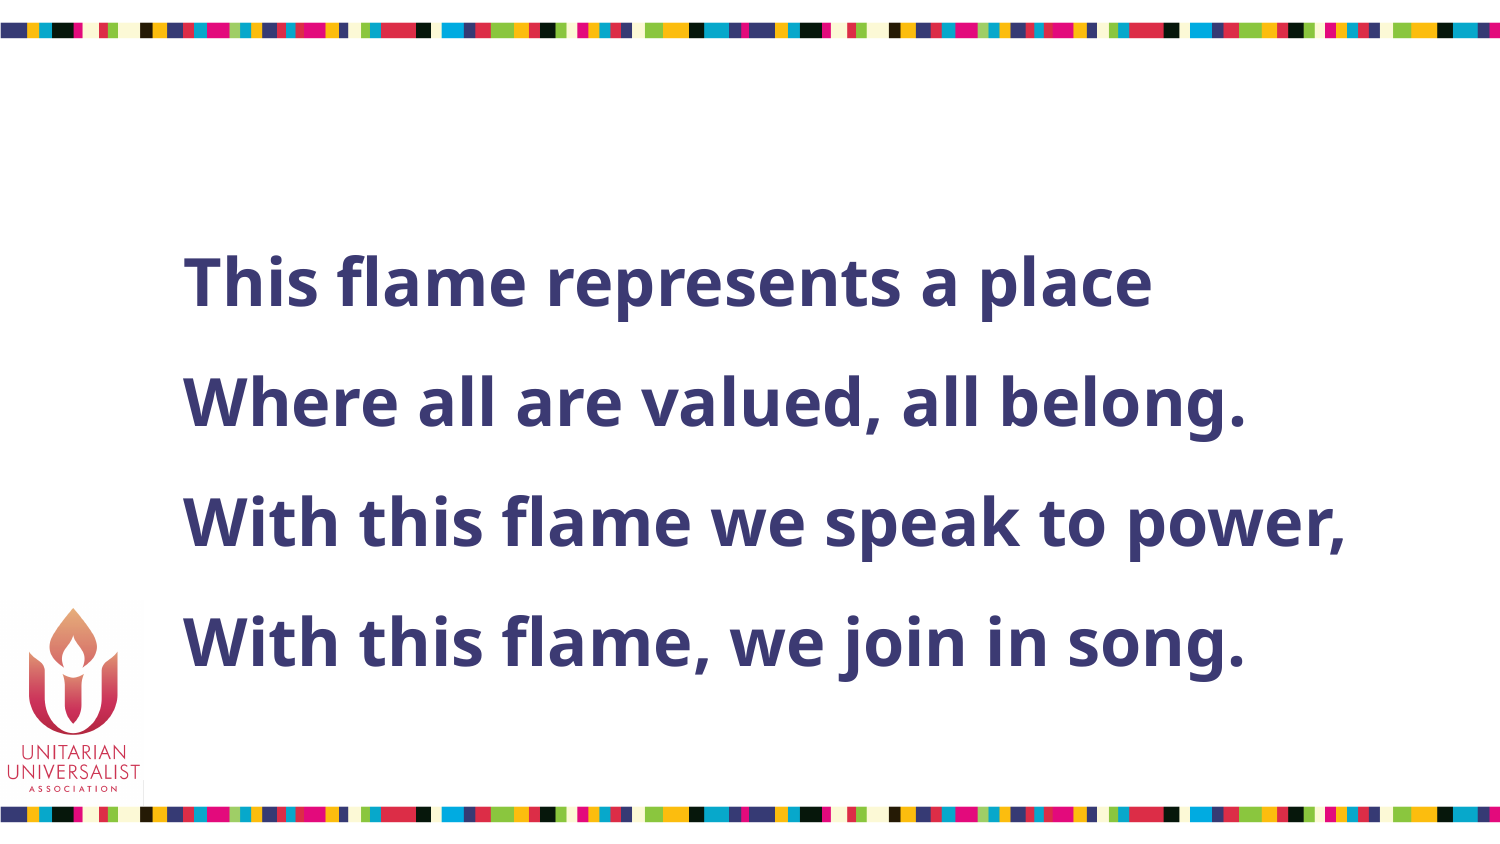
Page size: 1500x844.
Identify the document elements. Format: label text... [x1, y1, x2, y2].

picture [0, 22, 1500, 40]
text_box This flame represents a place Where all are valued, all belong. With this flame we speak to power, With this flame, we join in song. [168, 184, 1421, 695]
picture [0, 600, 1500, 824]
